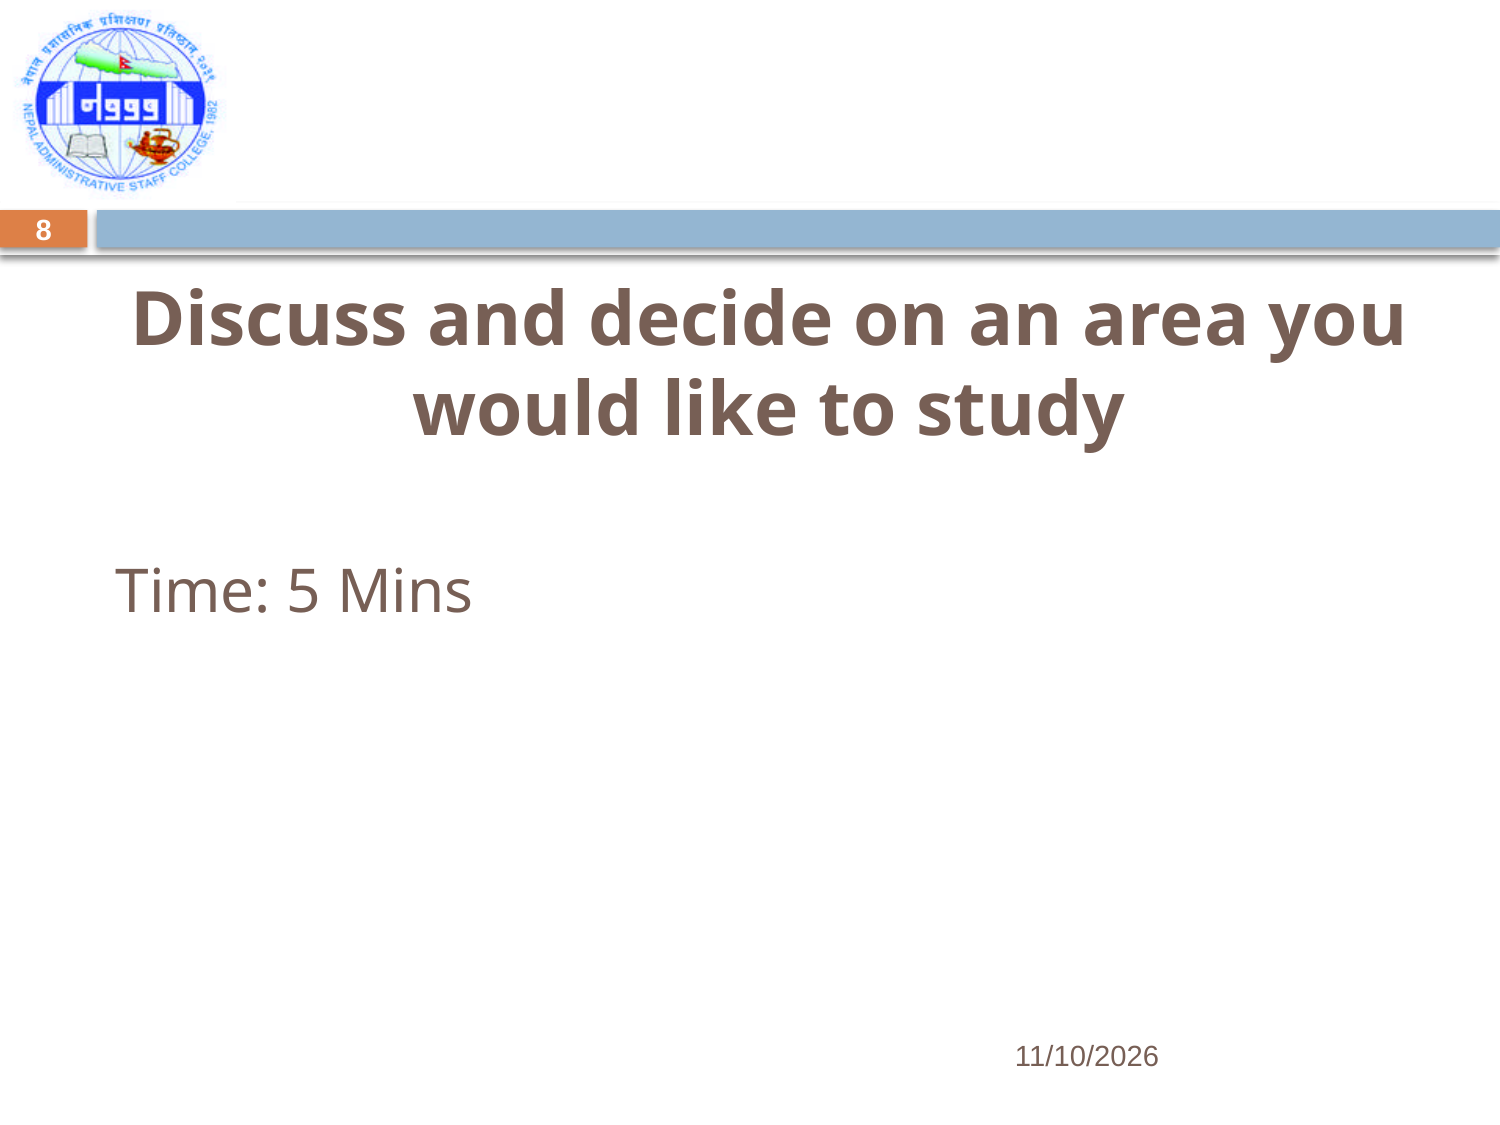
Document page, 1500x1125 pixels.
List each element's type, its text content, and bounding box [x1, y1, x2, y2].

picture [1, 0, 236, 208]
slide_number 8 [0, 208, 88, 249]
list Discuss and decide on an area you would like to study Time: 5 Mins [100, 262, 1438, 1000]
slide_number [999, 1025, 1438, 1085]
